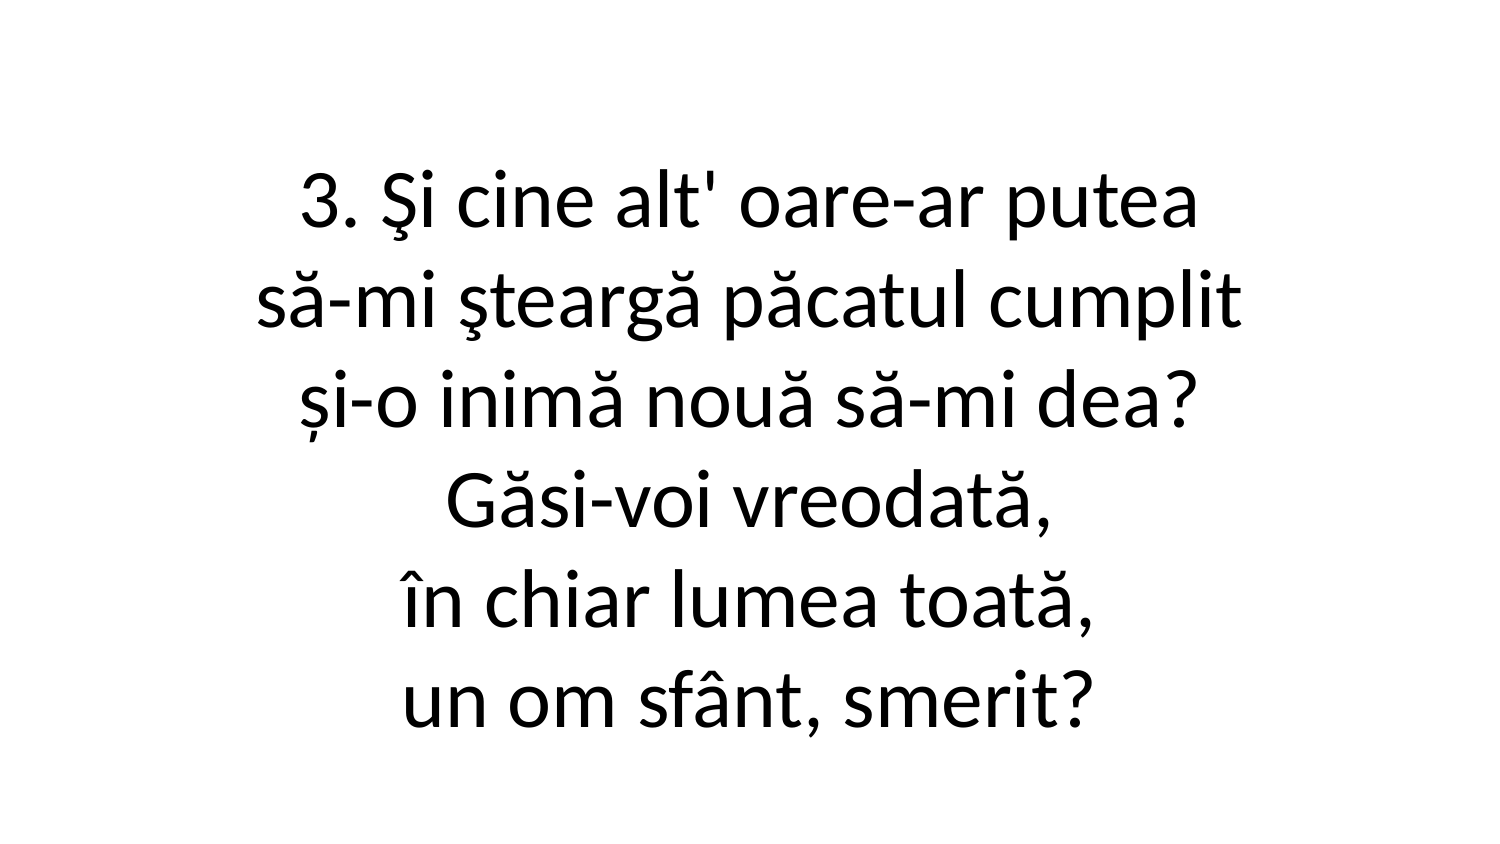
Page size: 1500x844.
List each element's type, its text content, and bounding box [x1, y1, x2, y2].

text_box 3. Şi cine alt' oare-ar putea să-mi şteargă păcatul cumplit și-o inimă nouă să-mi dea? Găsi-voi vreodată, în chiar lumea toată, un om sfânt, smerit? [240, 92, 1260, 752]
